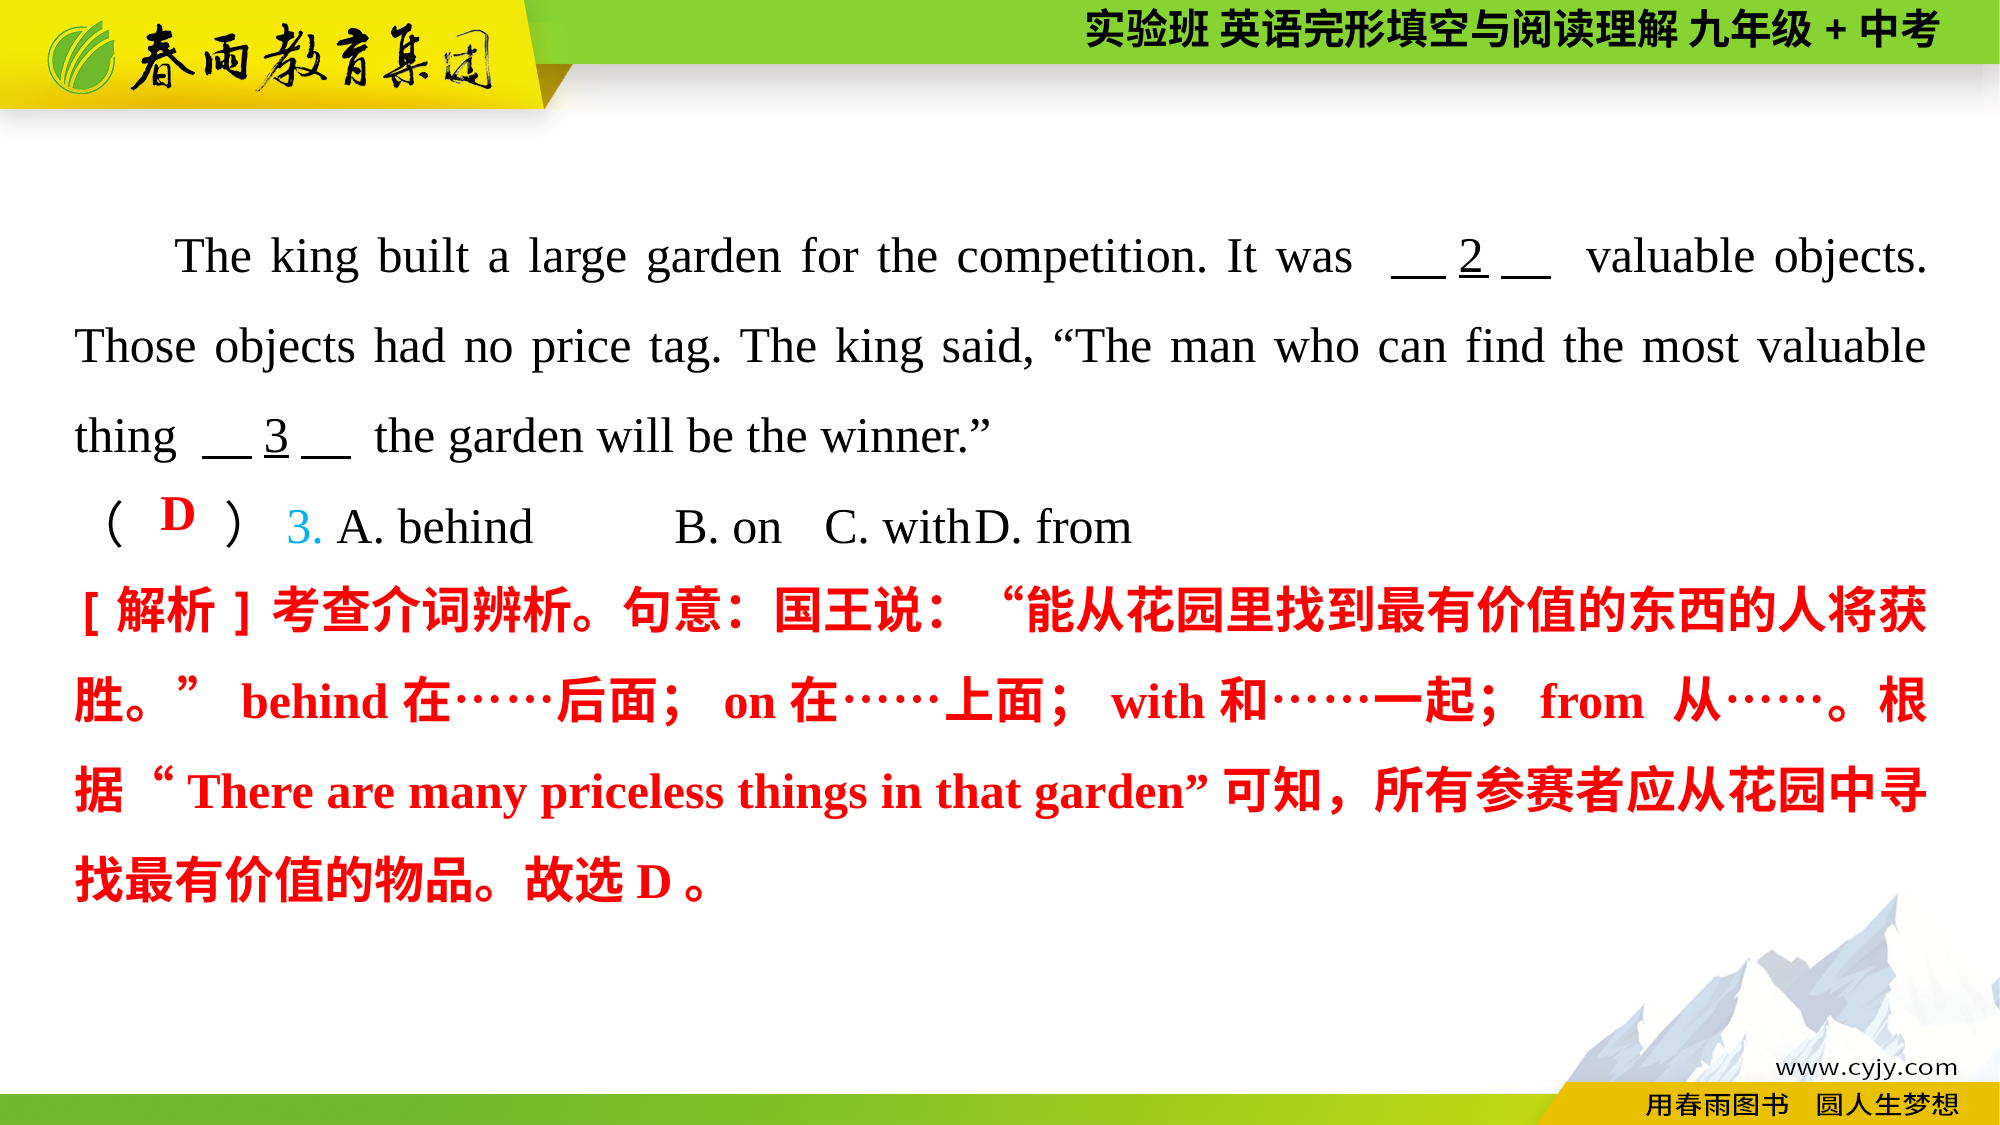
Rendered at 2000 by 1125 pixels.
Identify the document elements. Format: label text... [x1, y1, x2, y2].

text_box （ ）3. A. behind B. on C. with D. from [59, 456, 1944, 540]
list The king built a large garden for the competition. It was 2 valuable objects. Those objects had no price tag. The king said, “The man who can find the most valuable thing 3 the garden will be the winner.” [59, 184, 1944, 456]
text_box D [145, 473, 212, 540]
text_box [解析]考查介词辨析。句意：国王说：“能从花园里找到最有价值的东西的人将获胜。”behind在……后面；on在……上面；with和……一起；from 从……。根据“There are many priceless things in that garden”可知，所有参赛者应从花园中寻找最有价值的物品。故选D。 [59, 540, 1944, 916]
picture [0, 0, 2000, 1125]
